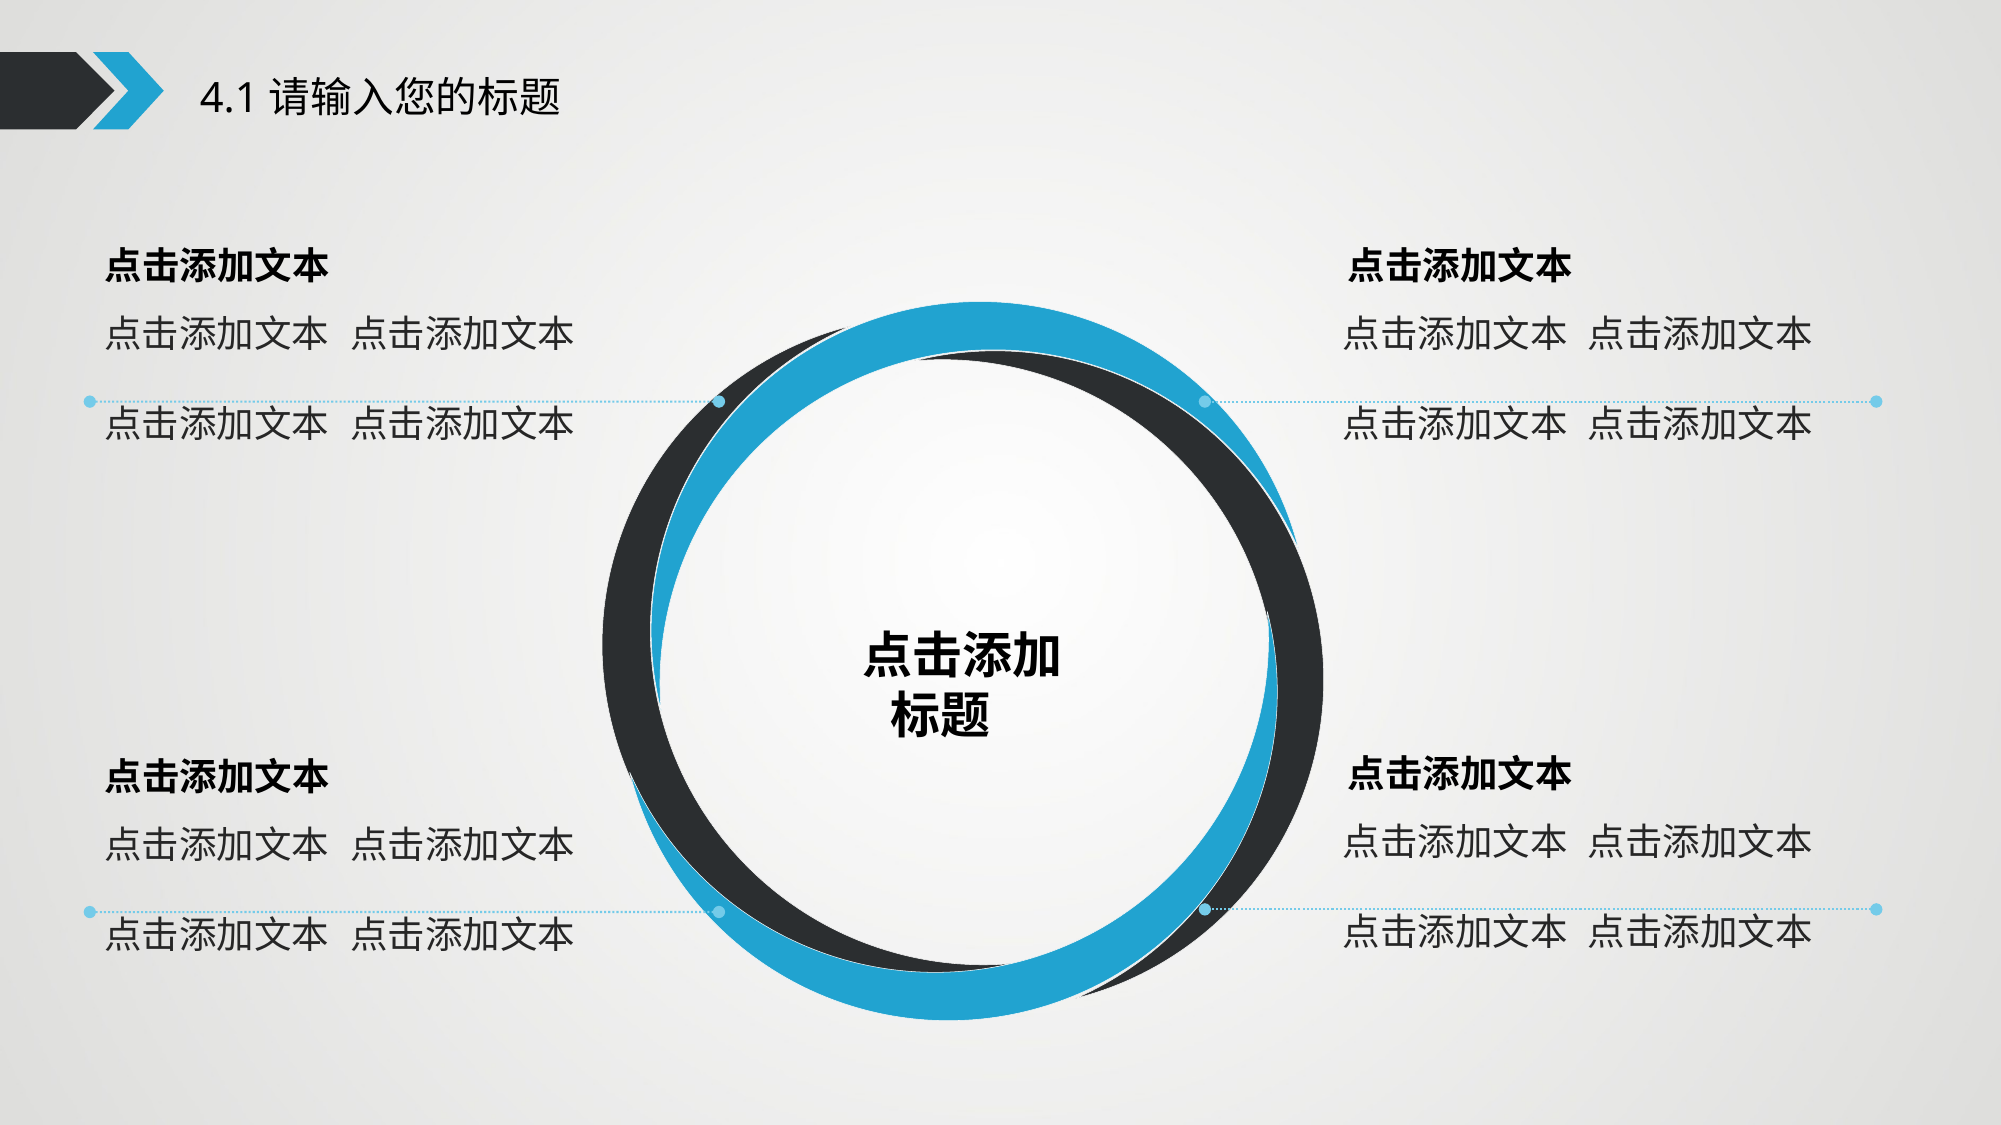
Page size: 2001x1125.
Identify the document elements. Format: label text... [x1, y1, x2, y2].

picture [0, 0, 2001, 1125]
text_box [0, 52, 115, 130]
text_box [606, 306, 1319, 1016]
text_box 4.1请输入您的标题 [184, 63, 576, 129]
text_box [89, 745, 720, 1011]
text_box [1204, 742, 1877, 1009]
text_box [92, 52, 164, 130]
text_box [89, 234, 720, 501]
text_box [1204, 234, 1877, 501]
